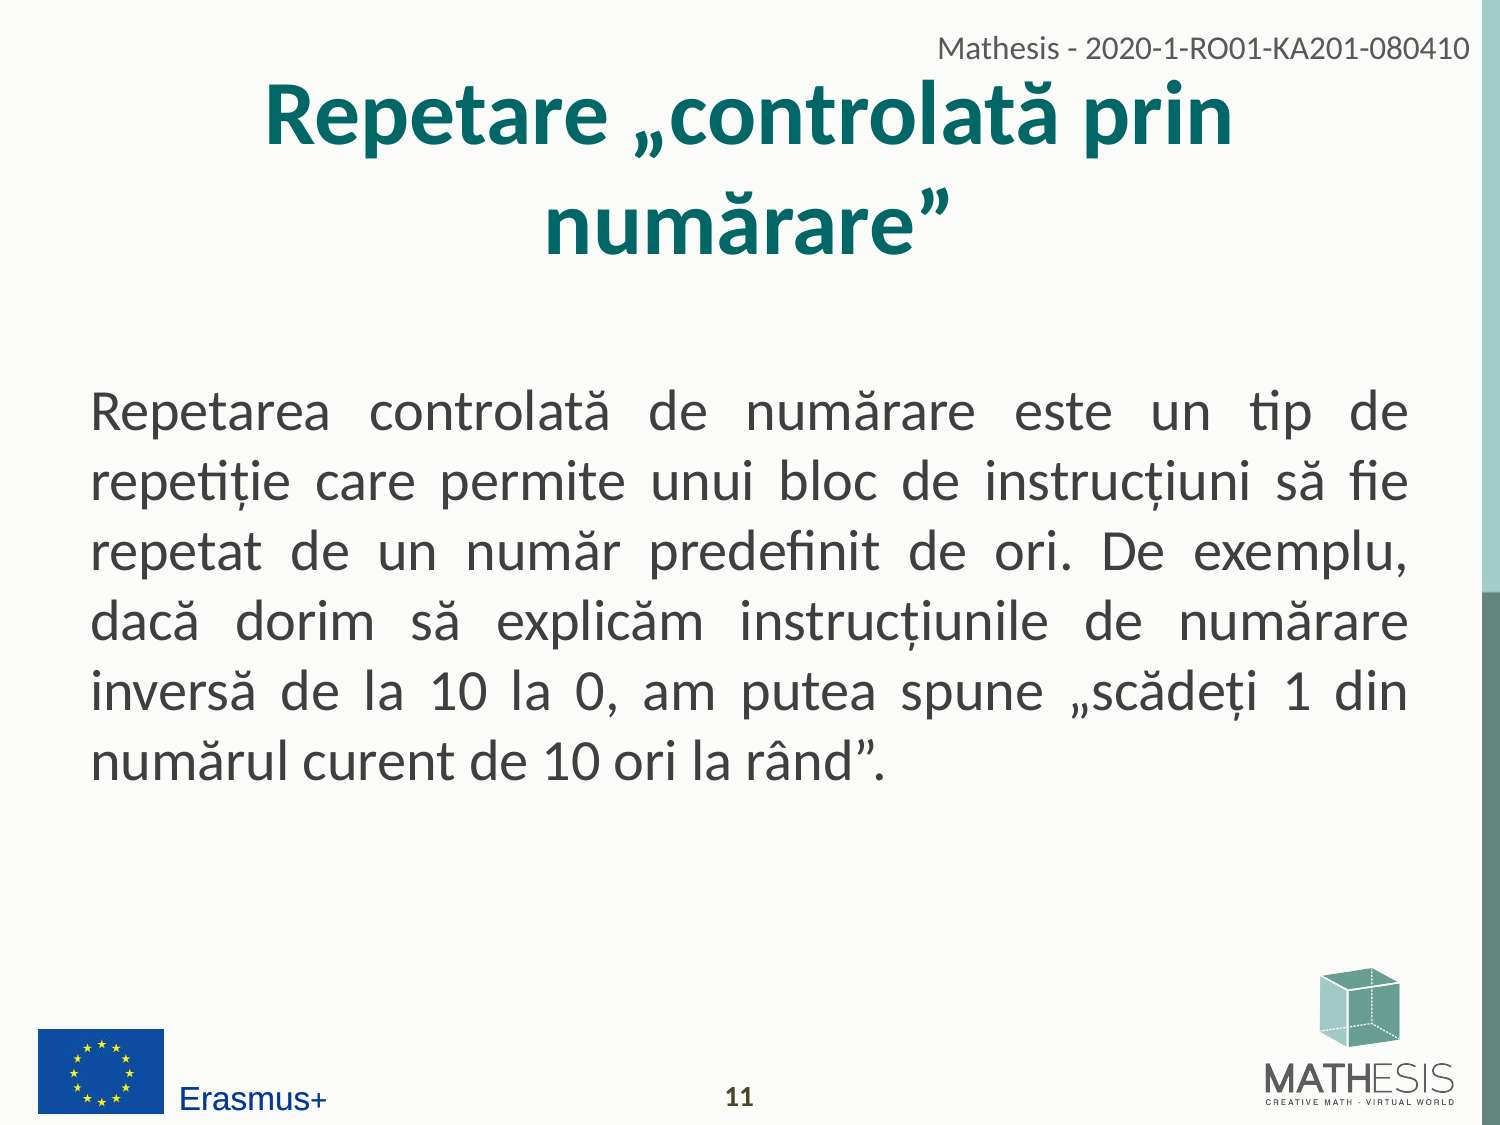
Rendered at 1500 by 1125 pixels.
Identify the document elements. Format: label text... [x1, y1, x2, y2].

title Repetare „controlată prin numărare” [75, 45, 1425, 233]
list Repetarea controlată de numărare este un tip de repetiție care permite unui bloc de instrucțiuni să fie repetat de un număr predefinit de ori. De exemplu, dacă dorim să explicăm instrucțiunile de numărare inversă de la 10 la 0, am putea spune „scădeți 1 din numărul curent de 10 ori la rând”. [75, 364, 1425, 1005]
picture [38, 1029, 164, 1114]
